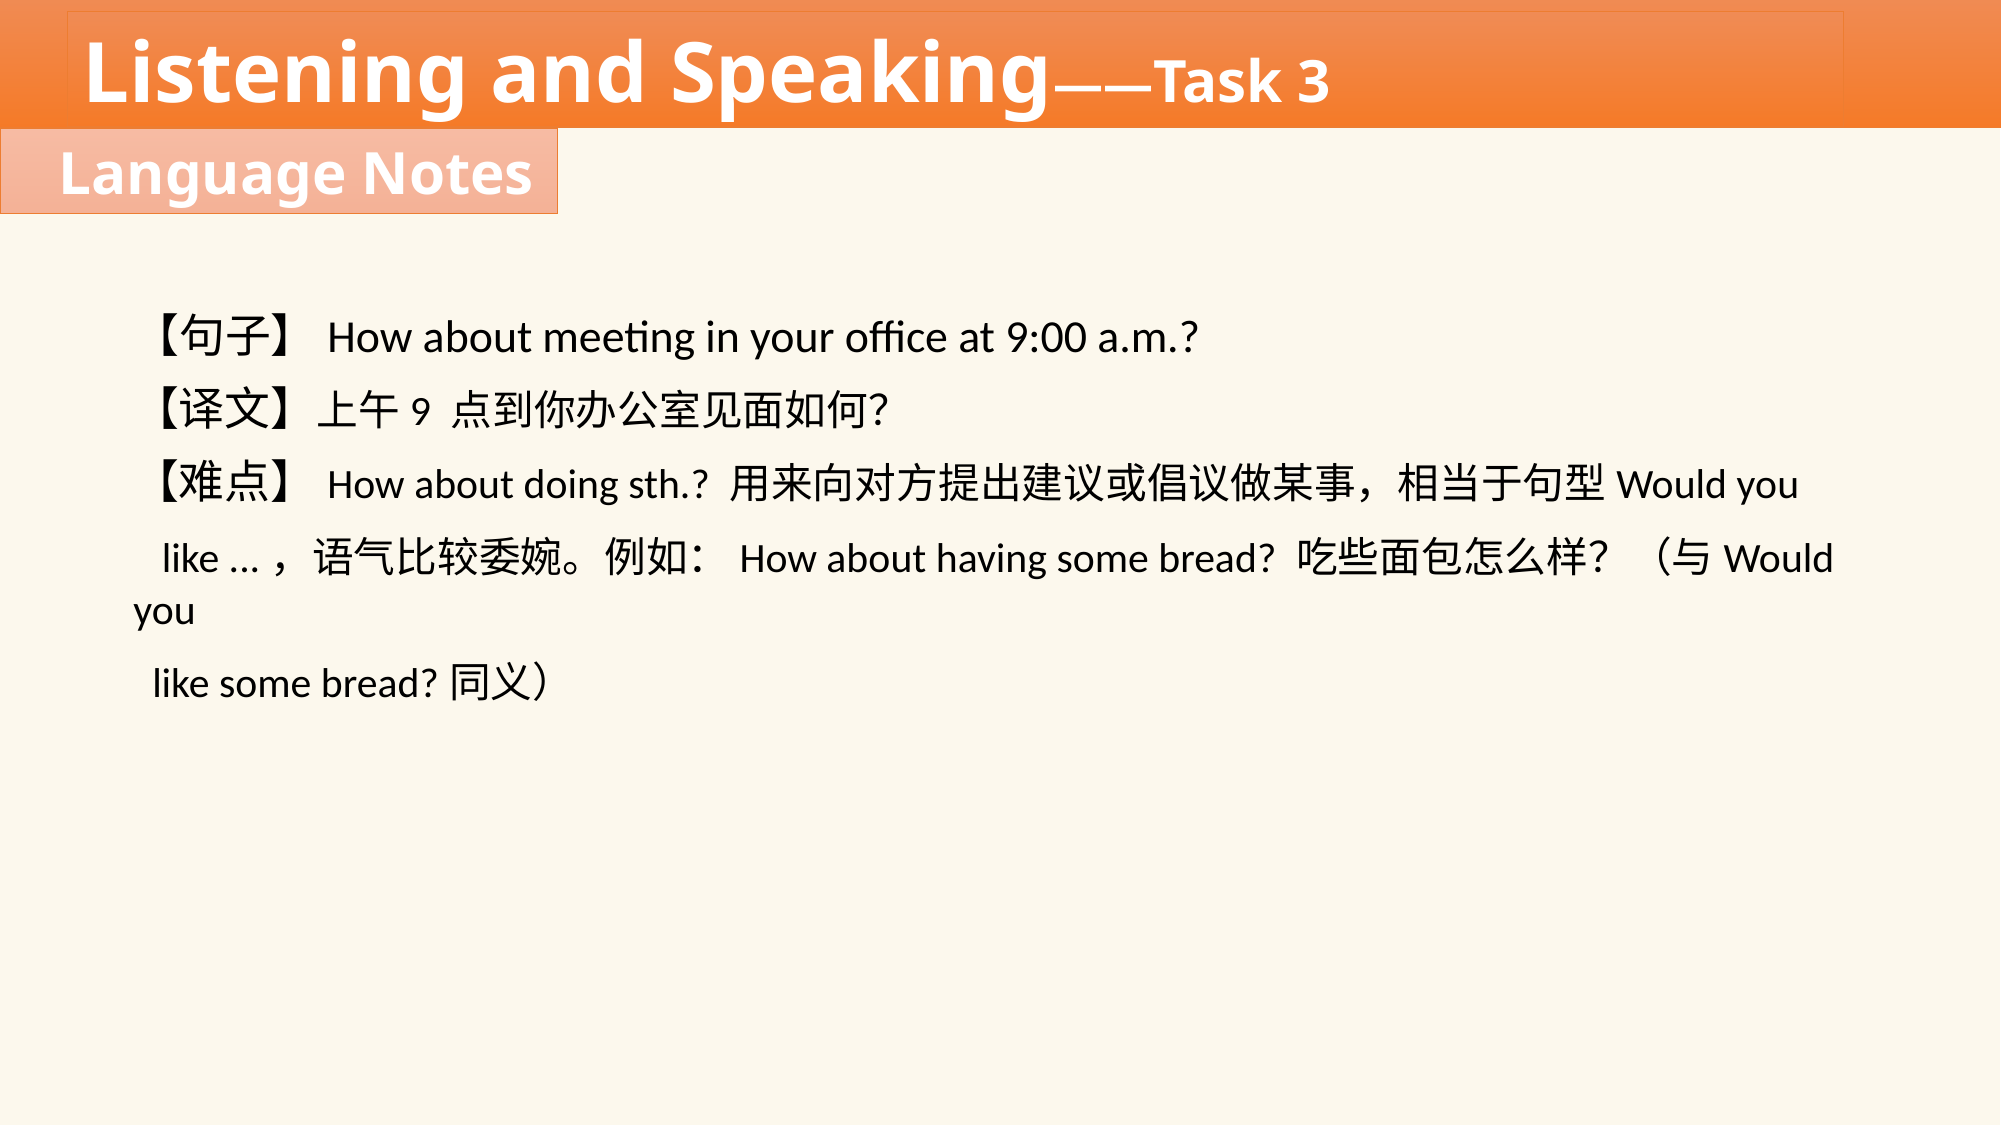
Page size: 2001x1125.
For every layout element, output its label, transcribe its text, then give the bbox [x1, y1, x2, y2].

list 【句子】How about meeting in your office at 9:00 a.m.? 【译文】上午9 点到你办公室见面如何？ 【难点】How about doing sth.? 用来向对方提出建议或倡议做某事，相当于句型Would you like ...，语气比较委婉。例如：How about having some bread? 吃些面包怎么样？（与Would you like some bread?同义） [118, 302, 1879, 1064]
text_box Language Notes [0, 128, 558, 214]
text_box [0, 0, 2000, 128]
